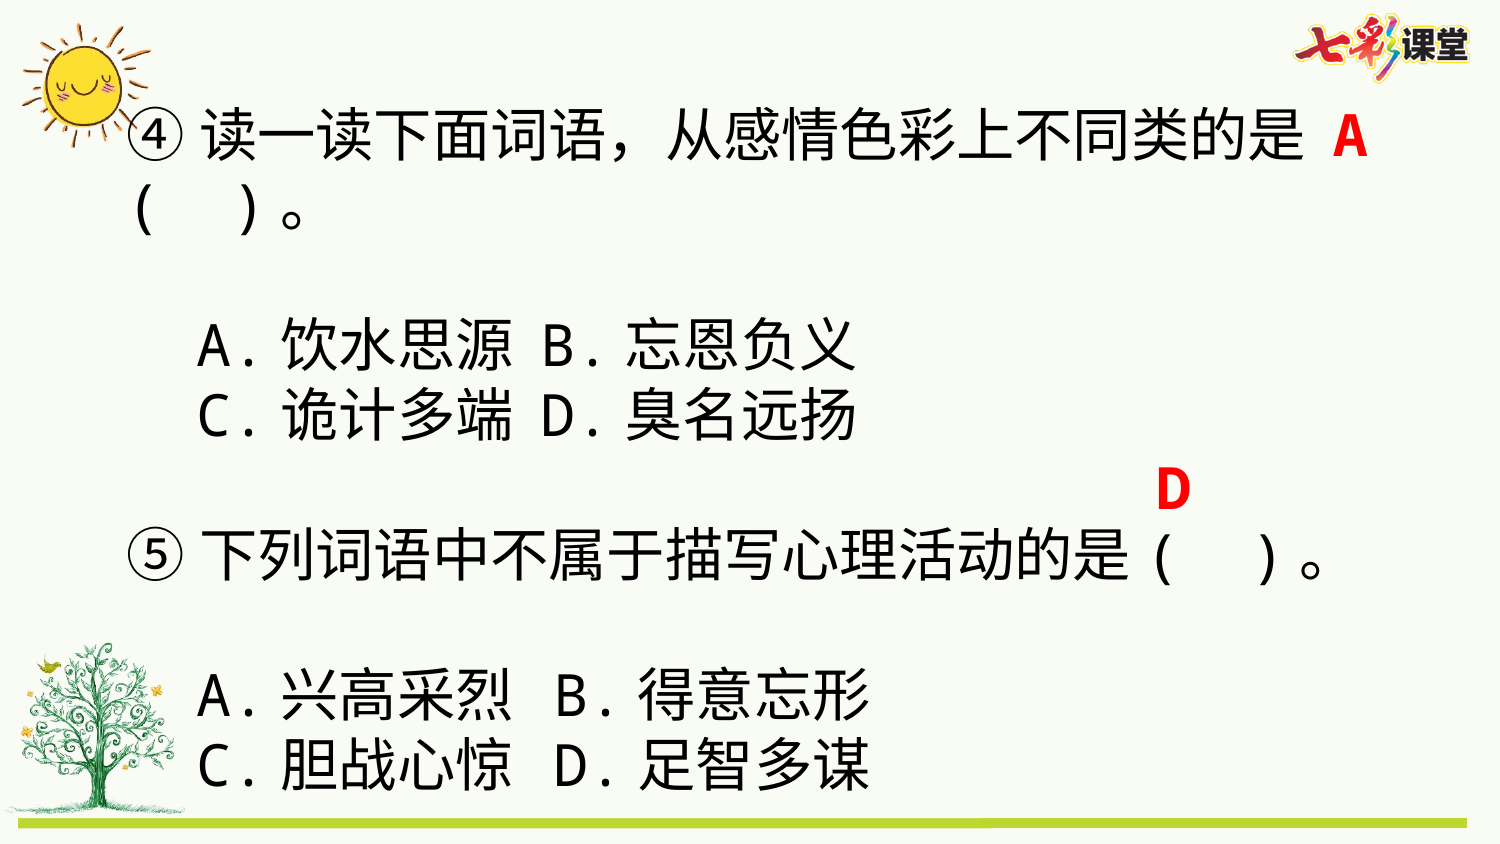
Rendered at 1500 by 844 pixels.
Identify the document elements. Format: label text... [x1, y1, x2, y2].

picture [1291, 9, 1472, 87]
text_box ④读一读下面词语，从感情色彩上不同类的是( )。 A.饮水思源 B.忘恩负义 C.诡计多端 D.臭名远扬 ⑤下列词语中不属于描写心理活动的是( )。 A.兴高采烈 B.得意忘形 C.胆战心惊 D.足智多谋 [112, 91, 1500, 806]
picture [0, 0, 173, 172]
picture [0, 608, 1467, 844]
text_box A [1318, 91, 1383, 176]
text_box D [1141, 443, 1207, 529]
